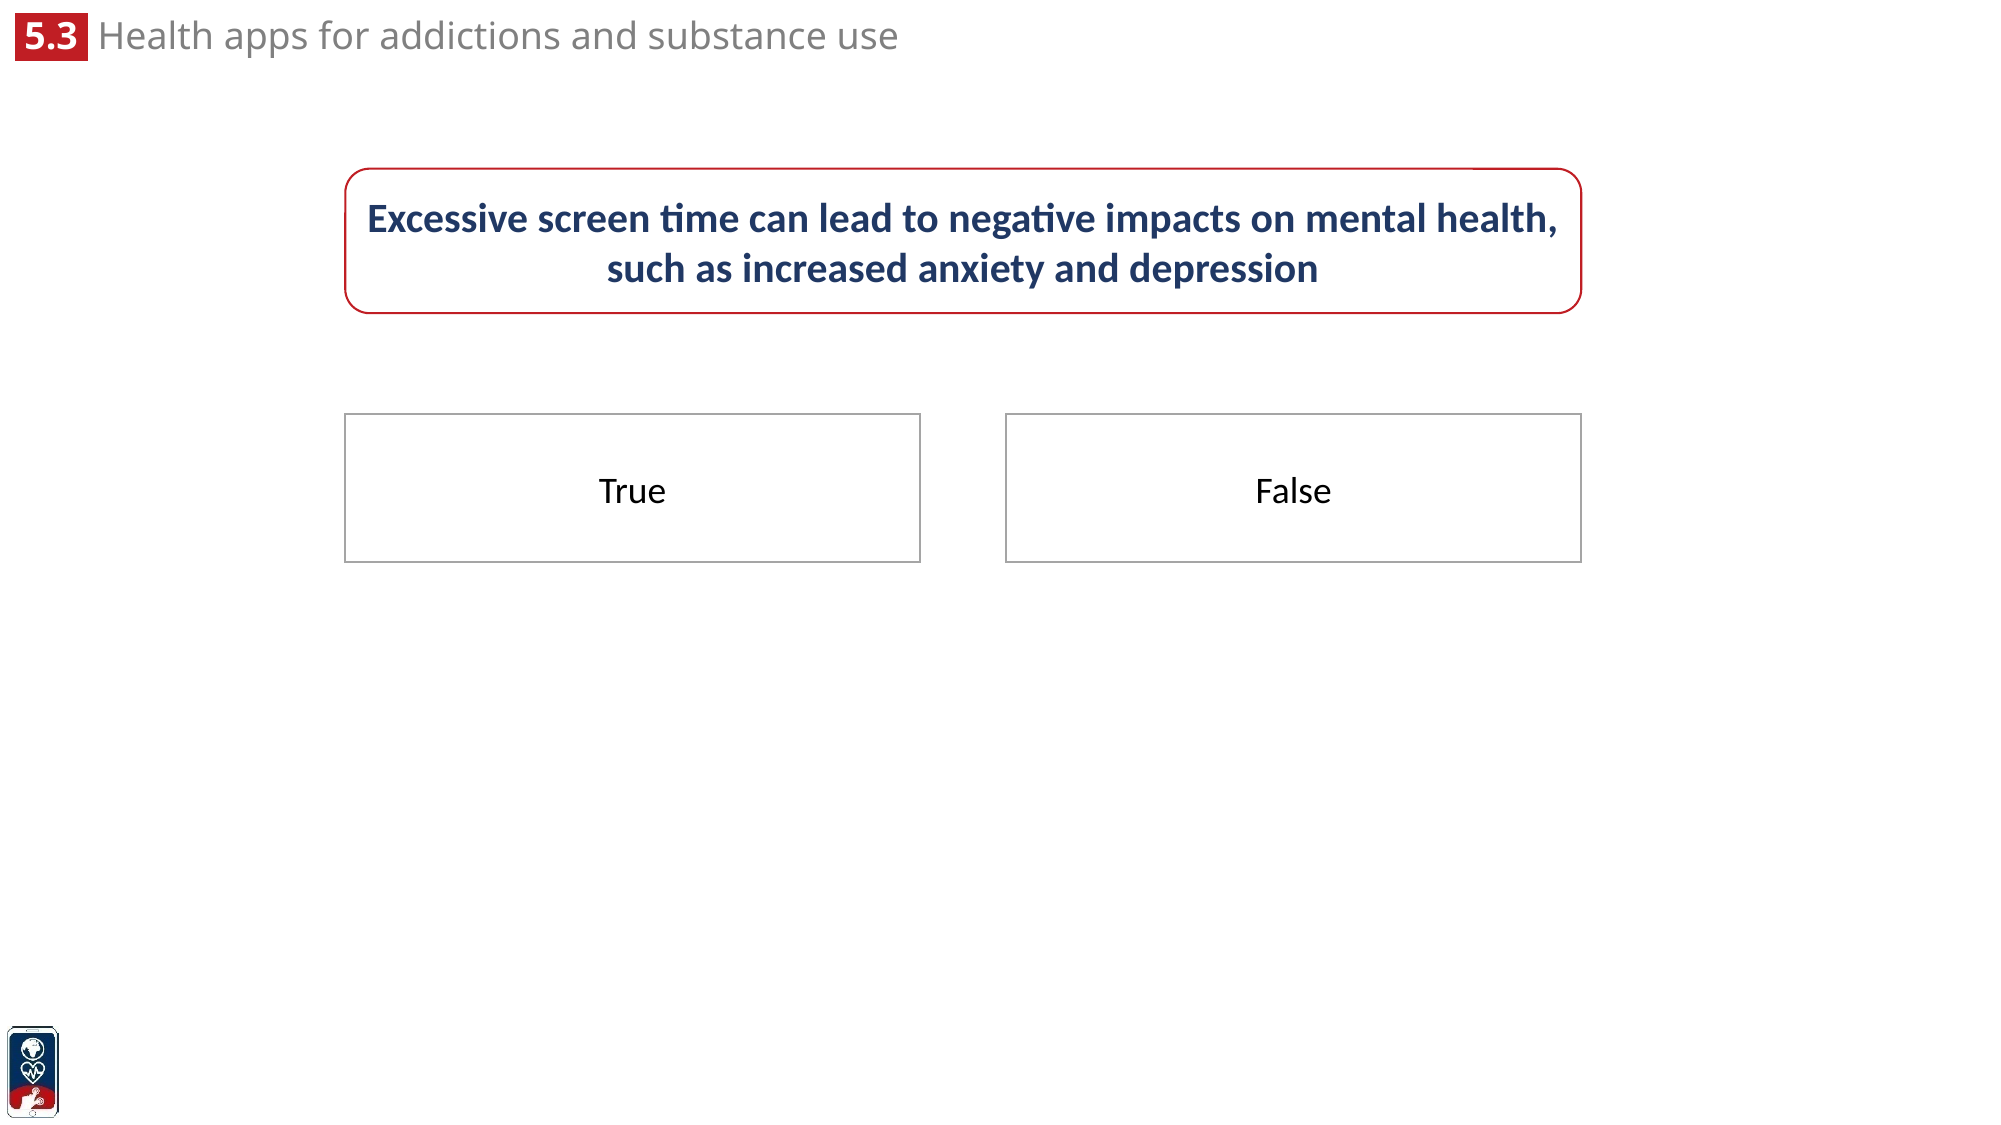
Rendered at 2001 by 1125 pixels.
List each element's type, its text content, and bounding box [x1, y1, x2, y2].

text_box Excessive screen time can lead to negative impacts on mental health, such as increased anxiety and depression [344, 167, 1583, 315]
text_box True [344, 413, 921, 563]
text_box False [1005, 413, 1582, 563]
picture [7, 1026, 59, 1118]
